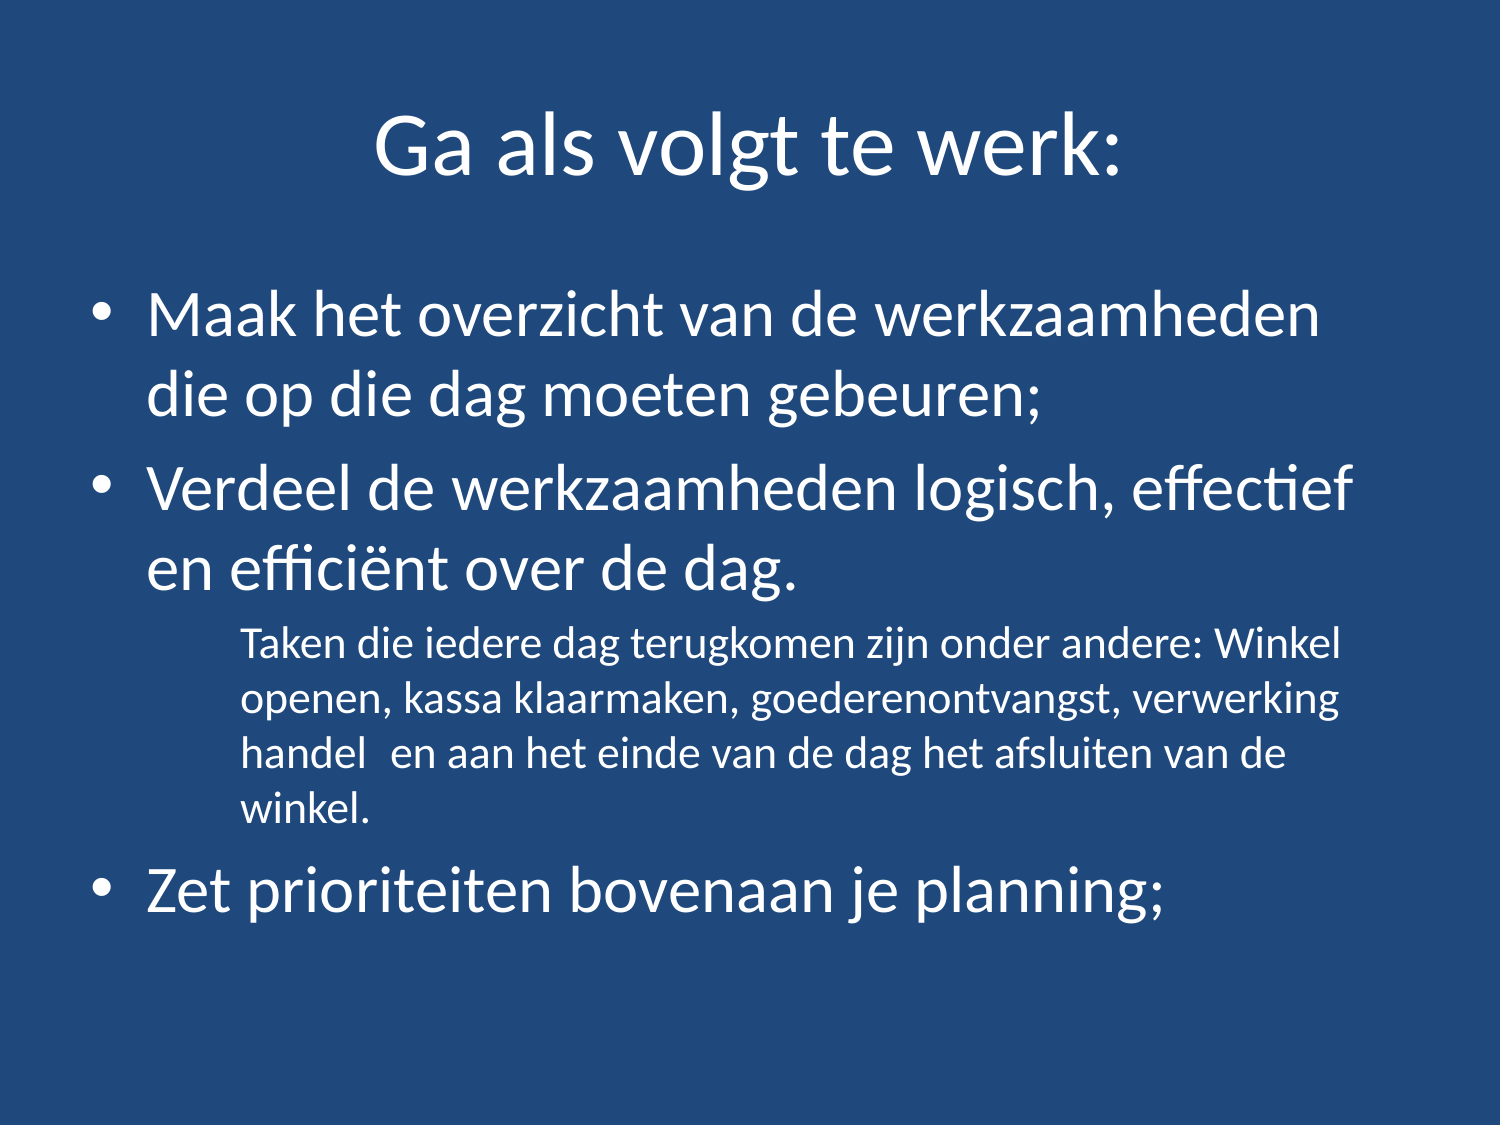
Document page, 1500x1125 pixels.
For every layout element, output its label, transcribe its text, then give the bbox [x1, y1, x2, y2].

list Maak het overzicht van de werkzaamheden die op die dag moeten gebeuren; Verdeel de werkzaamheden logisch, effectief en efficiënt over de dag. Taken die iedere dag terugkomen zijn onder andere: Winkel openen, kassa klaarmaken, goederenontvangst, verwerking handel en aan het einde van de dag het afsluiten van de winkel. Zet prioriteiten bovenaan je planning; [75, 262, 1425, 1005]
title Ga als volgt te werk: [75, 45, 1425, 233]
